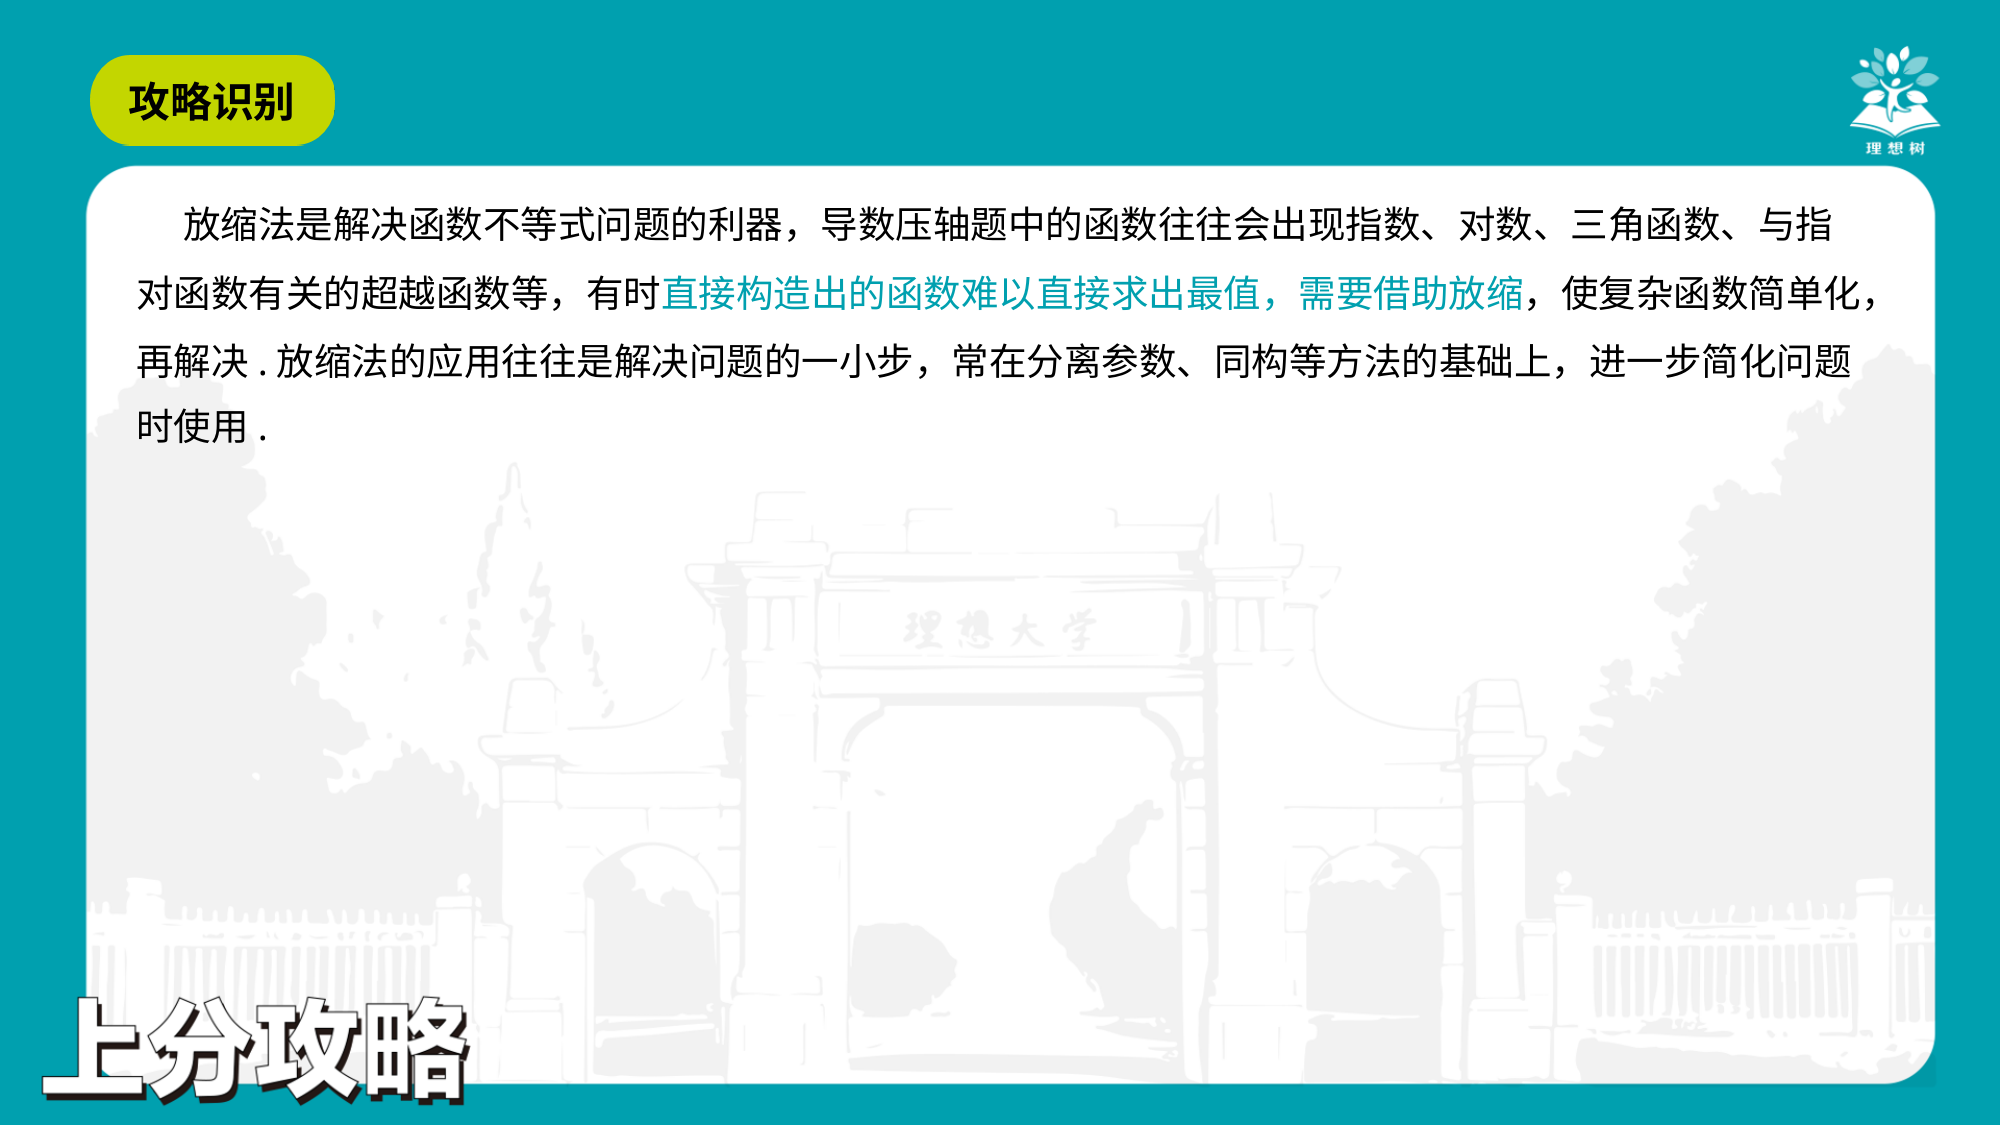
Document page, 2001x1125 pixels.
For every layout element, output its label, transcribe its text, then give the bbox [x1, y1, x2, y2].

text_box 放缩法是解决函数不等式问题的利器，导数压轴题中的函数往往会出现指数、对数、三角函数、与指 对函数有关的超越函数等，有时直接构造出的函数难以直接求出最值，需要借助放缩，使复杂函数简单化， 再解决.放缩法的应用往往是解决问题的一小步，常在分离参数、同构等方法的基础上，进一步简化问题 时使用. [136, 177, 1865, 442]
picture [0, 0, 2000, 1125]
